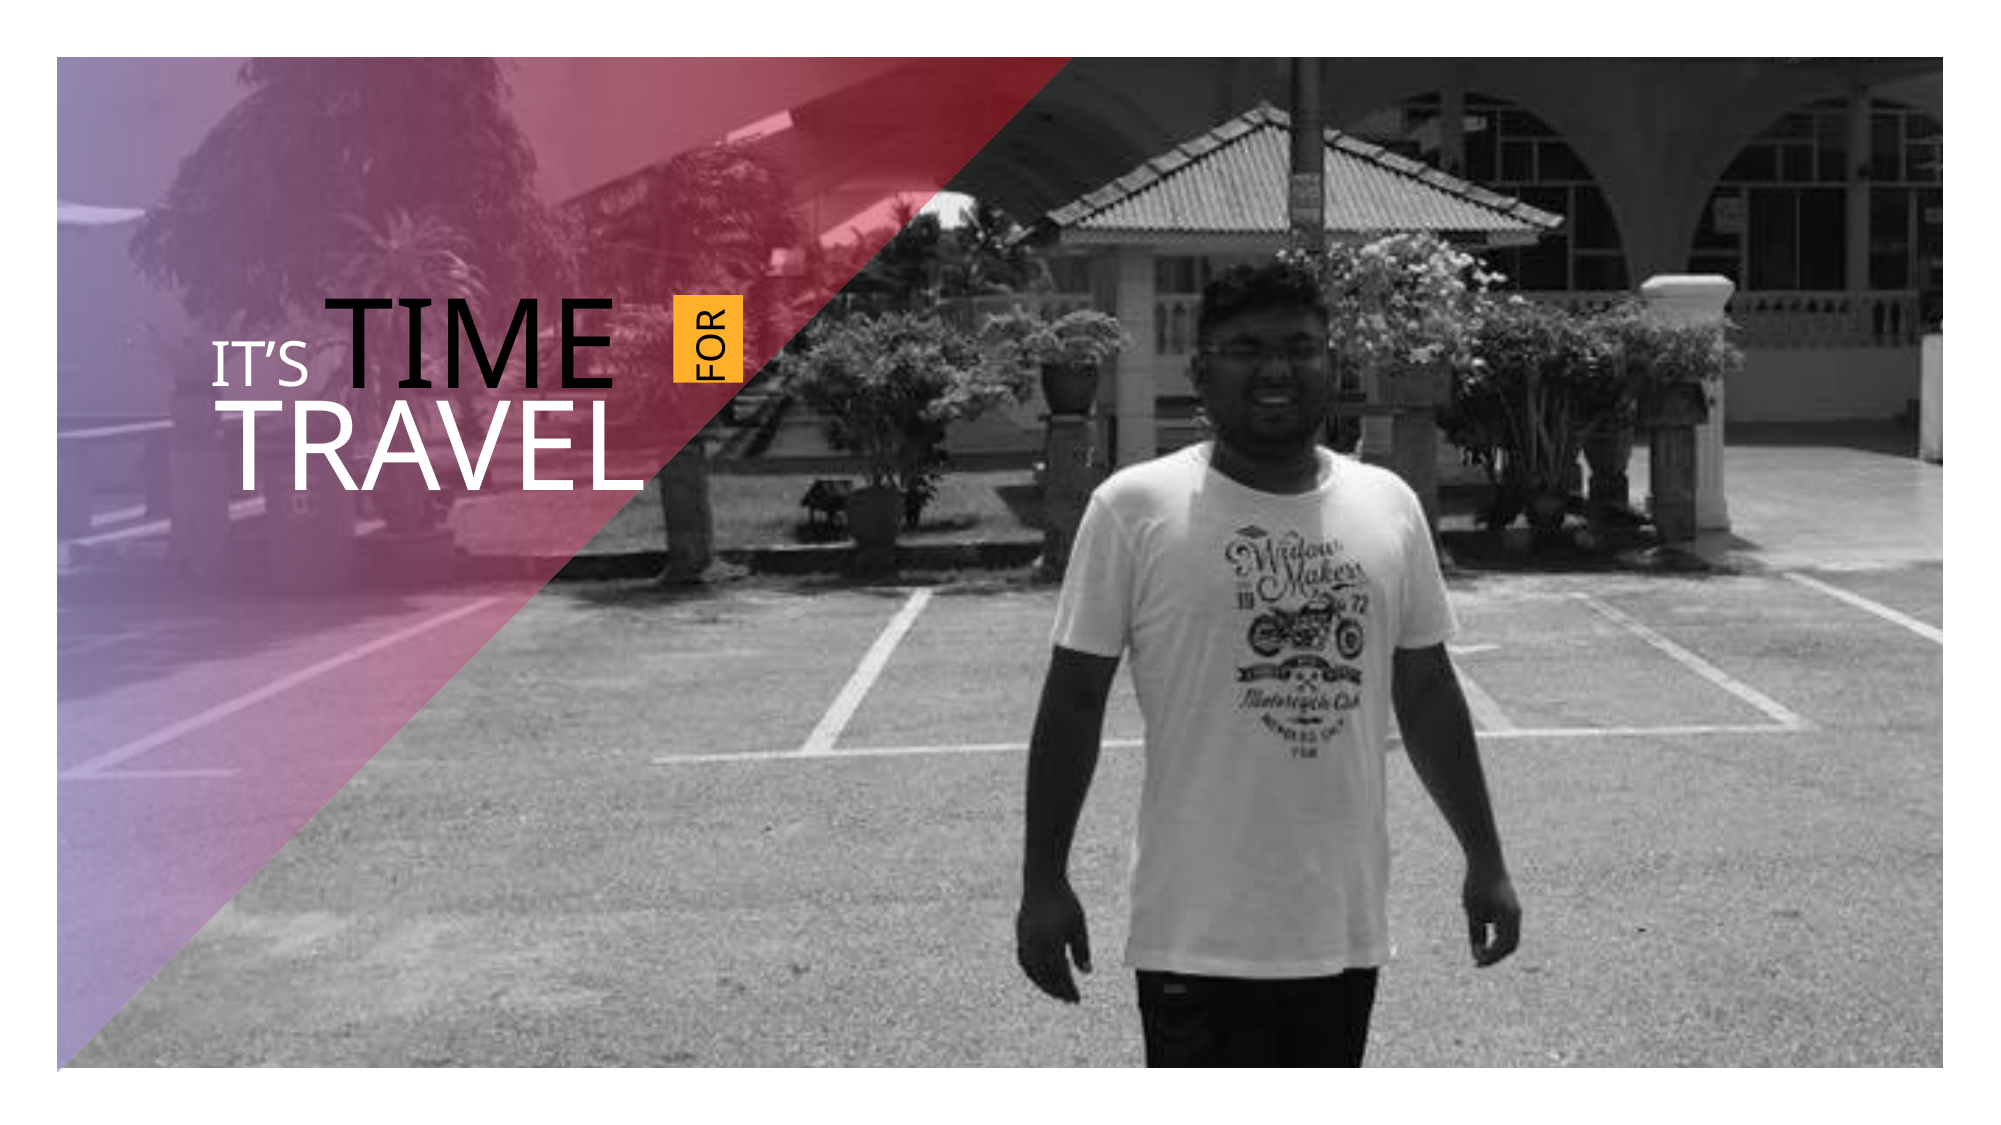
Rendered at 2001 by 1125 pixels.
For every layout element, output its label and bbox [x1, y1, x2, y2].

text_box [195, 255, 776, 526]
picture [57, 57, 1943, 1068]
text_box [56, 56, 1074, 1074]
